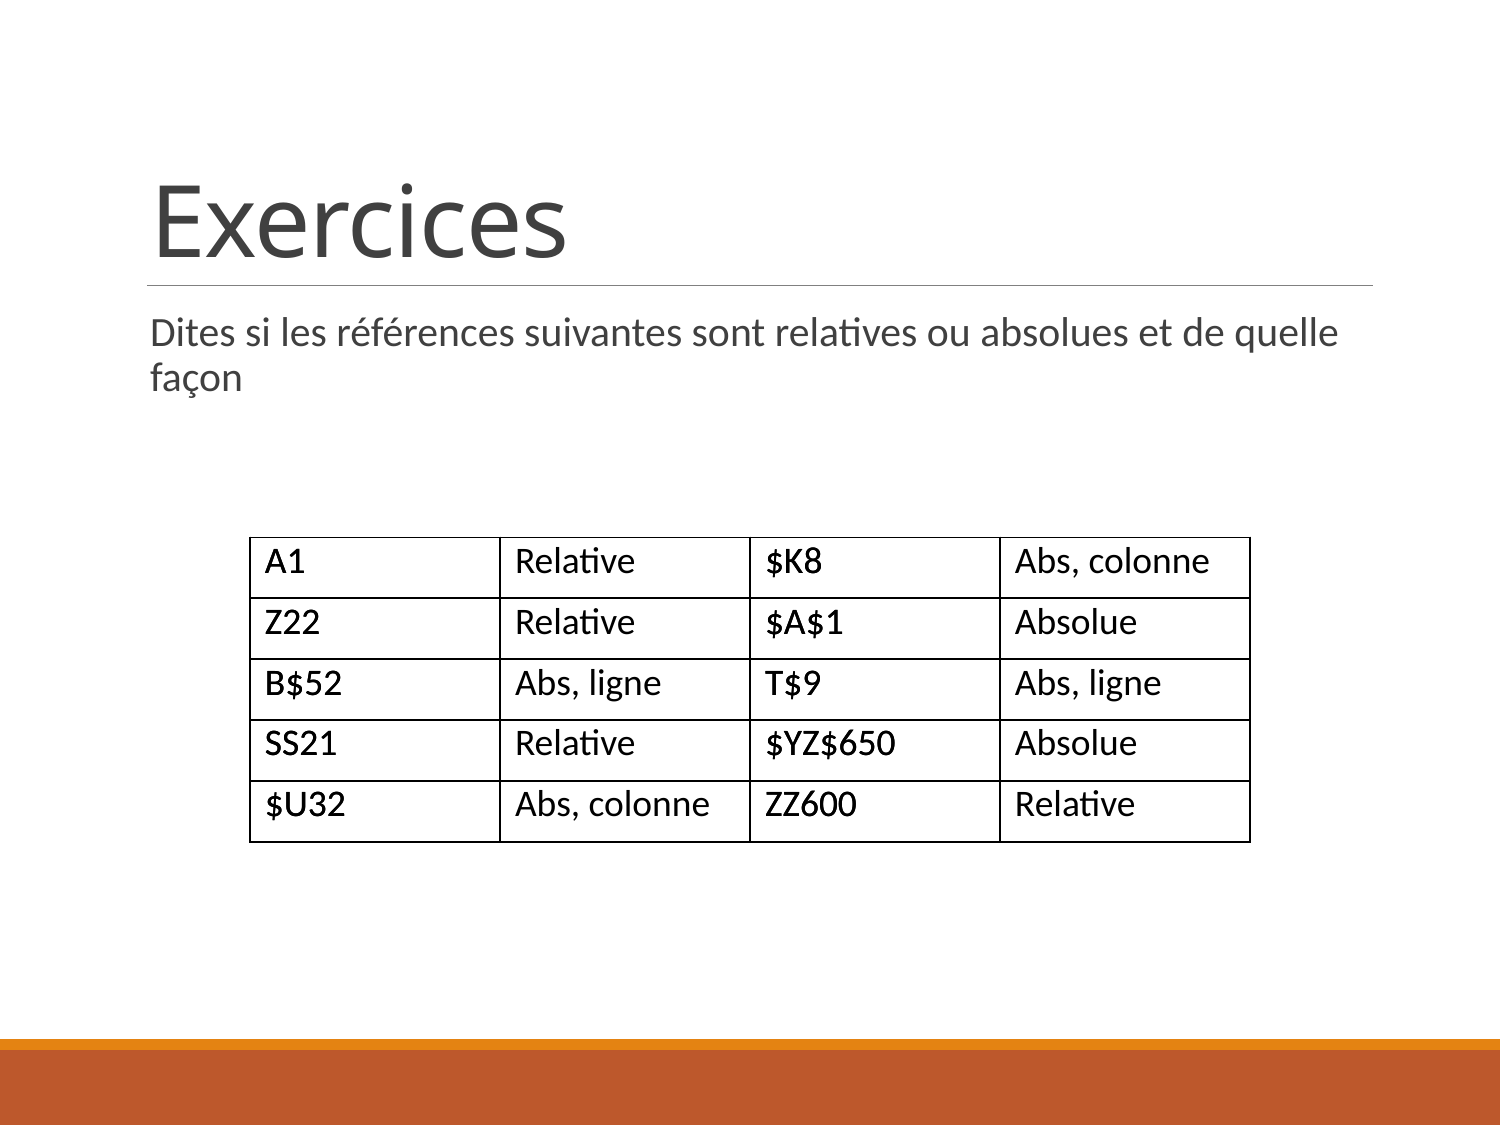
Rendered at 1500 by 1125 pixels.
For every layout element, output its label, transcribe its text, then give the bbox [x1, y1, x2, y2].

table_cell Abs, colonne [501, 782, 749, 841]
table_cell Relative [501, 721, 749, 780]
table_cell Relative [1001, 782, 1249, 841]
table_cell SS21 [251, 721, 499, 780]
table_cell Relative [501, 599, 749, 658]
table_cell $YZ$650 [751, 721, 999, 780]
table_cell B$52 [251, 660, 499, 719]
table_cell Absolue [1001, 599, 1249, 658]
list Dites si les références suivantes sont relatives ou absolues et de quelle façon [135, 302, 1373, 963]
table_header Relative [501, 538, 749, 597]
table_cell T$9 [751, 660, 999, 719]
table_cell Z22 [251, 599, 499, 658]
table_cell Absolue [1001, 721, 1249, 780]
table_cell $A$1 [751, 599, 999, 658]
table_cell ZZ600 [751, 782, 999, 841]
title Exercices [135, 47, 1373, 285]
table_cell Abs, ligne [501, 660, 749, 719]
table_cell Abs, ligne [1001, 660, 1249, 719]
table_header $K8 [751, 538, 999, 597]
table_header A1 [251, 538, 499, 597]
table_header Abs, colonne [1001, 538, 1249, 597]
table_cell $U32 [251, 782, 499, 841]
